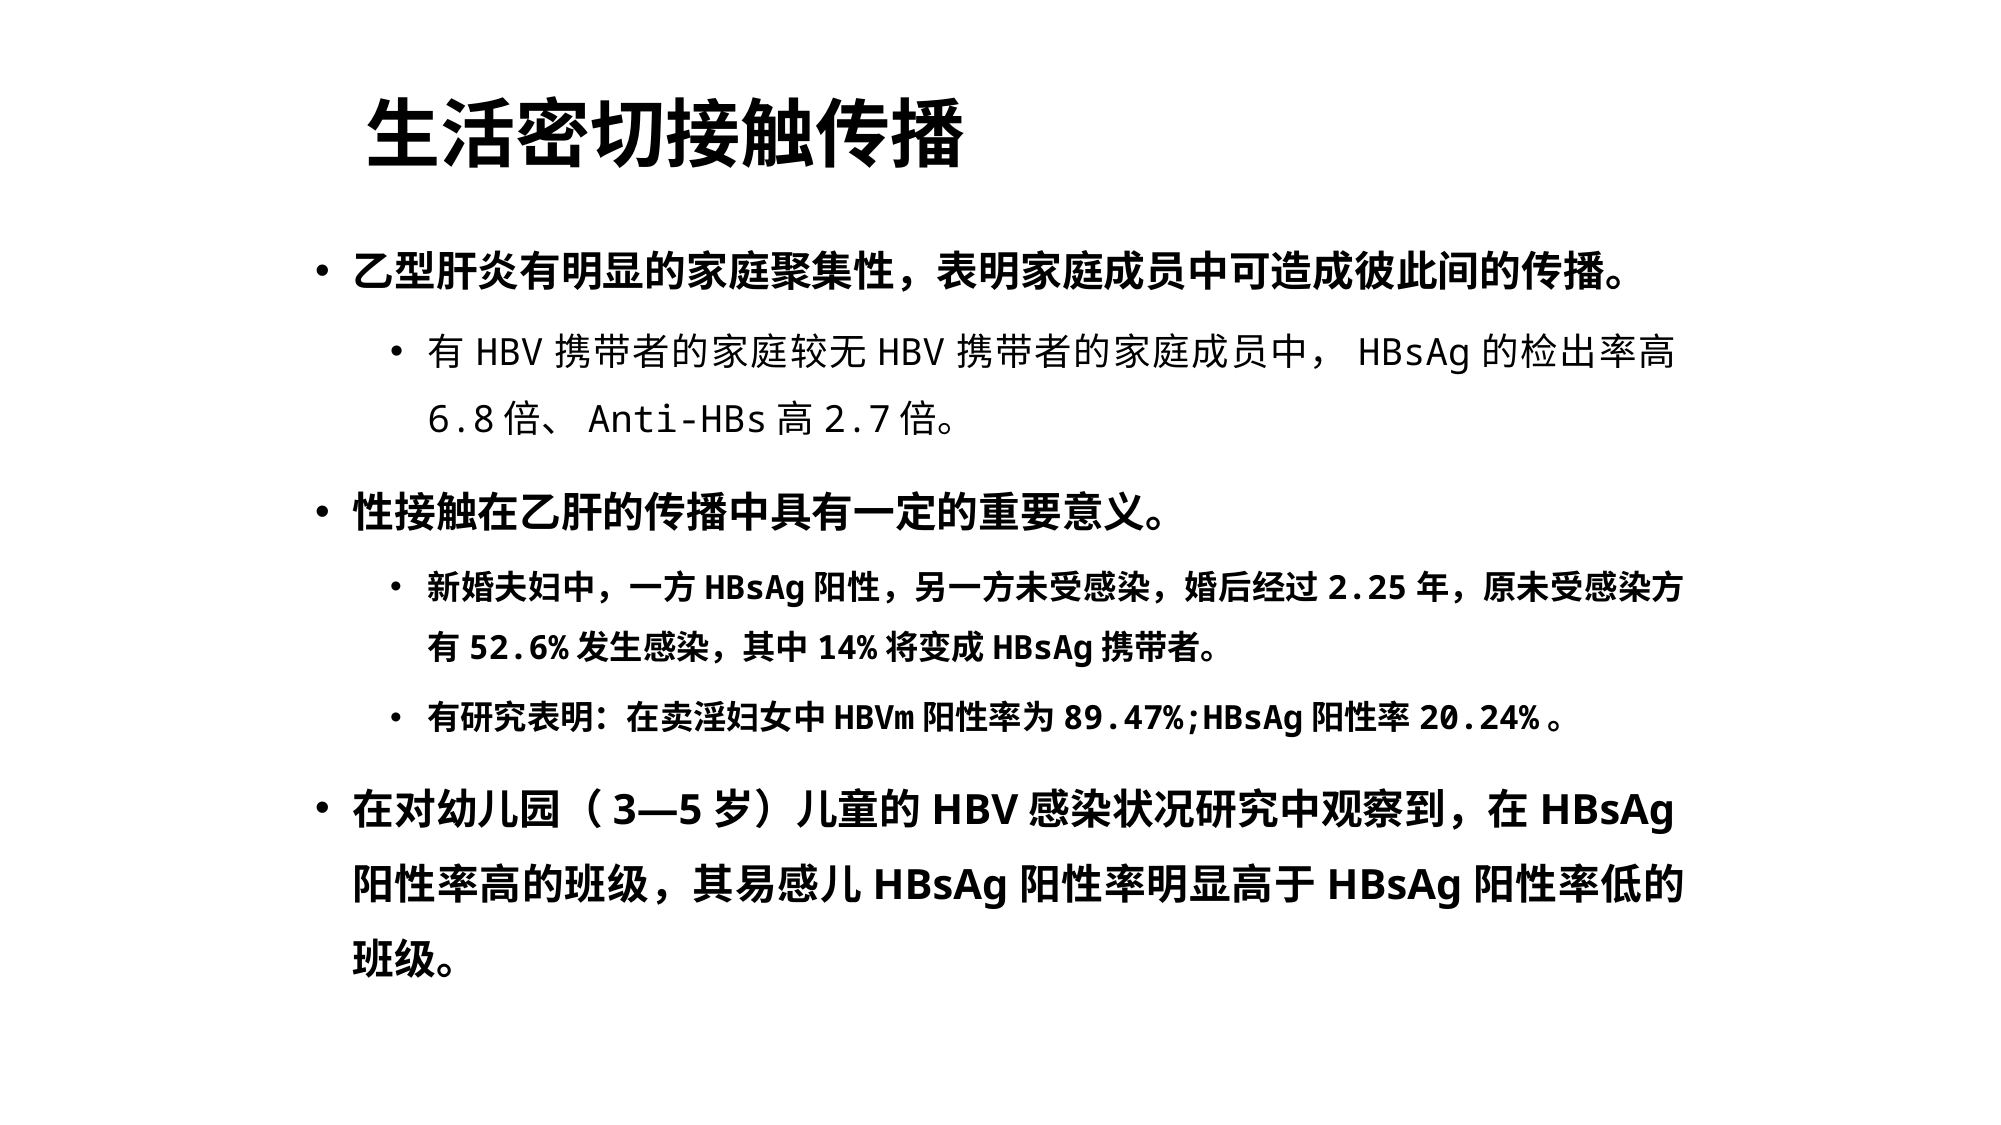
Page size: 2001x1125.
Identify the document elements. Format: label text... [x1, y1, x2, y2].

title 生活密切接触传播 [350, 62, 1625, 212]
list 乙型肝炎有明显的家庭聚集性，表明家庭成员中可造成彼此间的传播。 有HBV携带者的家庭较无HBV携带者的家庭成员中，HBsAg的检出率高6.8倍、Anti-HBs高2.7倍。 性接触在乙肝的传播中具有一定的重要意义。 新婚夫妇中，一方HBsAg阳性，另一方未受感染，婚后经过2.25年，原未受感染方有52.6%发生感染，其中14%将变成HBsAg携带者。 有研究表明：在卖淫妇女中HBVm阳性率为89.47%;HBsAg阳性率20.24%。 在对幼儿园（3—5岁）儿童的HBV感染状况研究中观察到，在HBsAg阳性率高的班级，其易感儿HBsAg阳性率明显高于HBsAg阳性率低的班级。 [300, 212, 1700, 1100]
